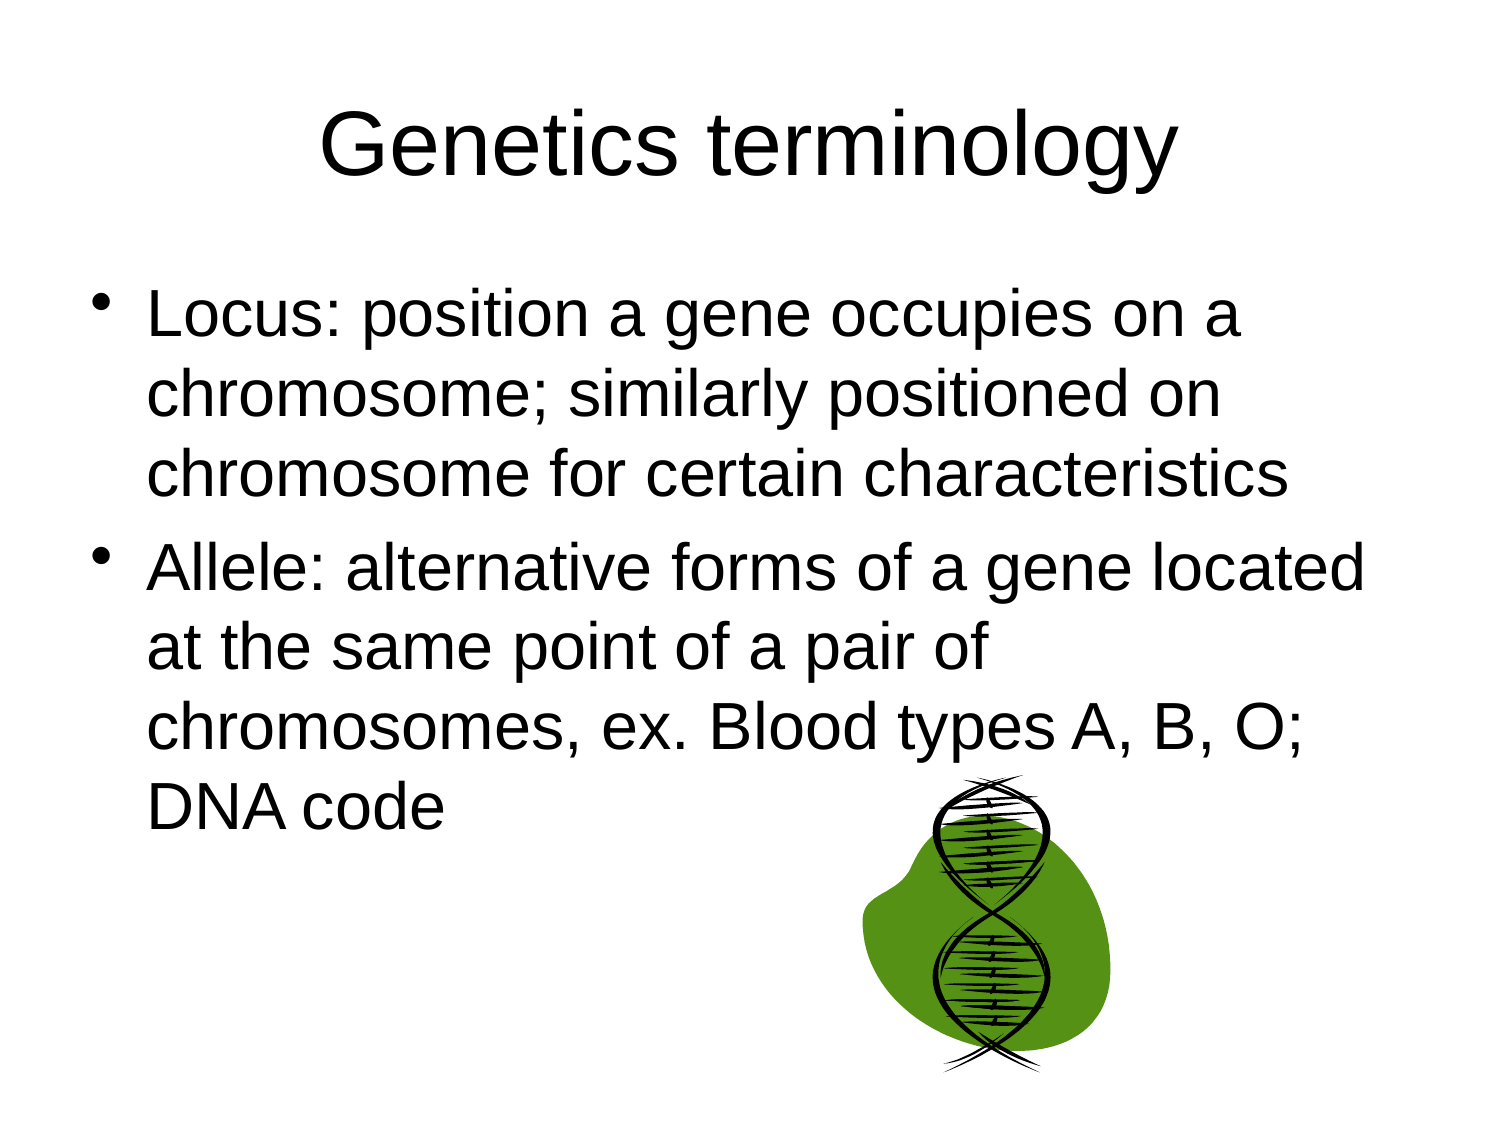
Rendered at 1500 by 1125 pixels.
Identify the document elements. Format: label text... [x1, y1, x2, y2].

picture [862, 774, 1111, 1073]
title Genetics terminology [75, 45, 1425, 233]
list Locus: position a gene occupies on a chromosome; similarly positioned on chromosome for certain characteristics Allele: alternative forms of a gene located at the same point of a pair of chromosomes, ex. Blood types A, B, O; DNA code [75, 262, 1425, 1005]
